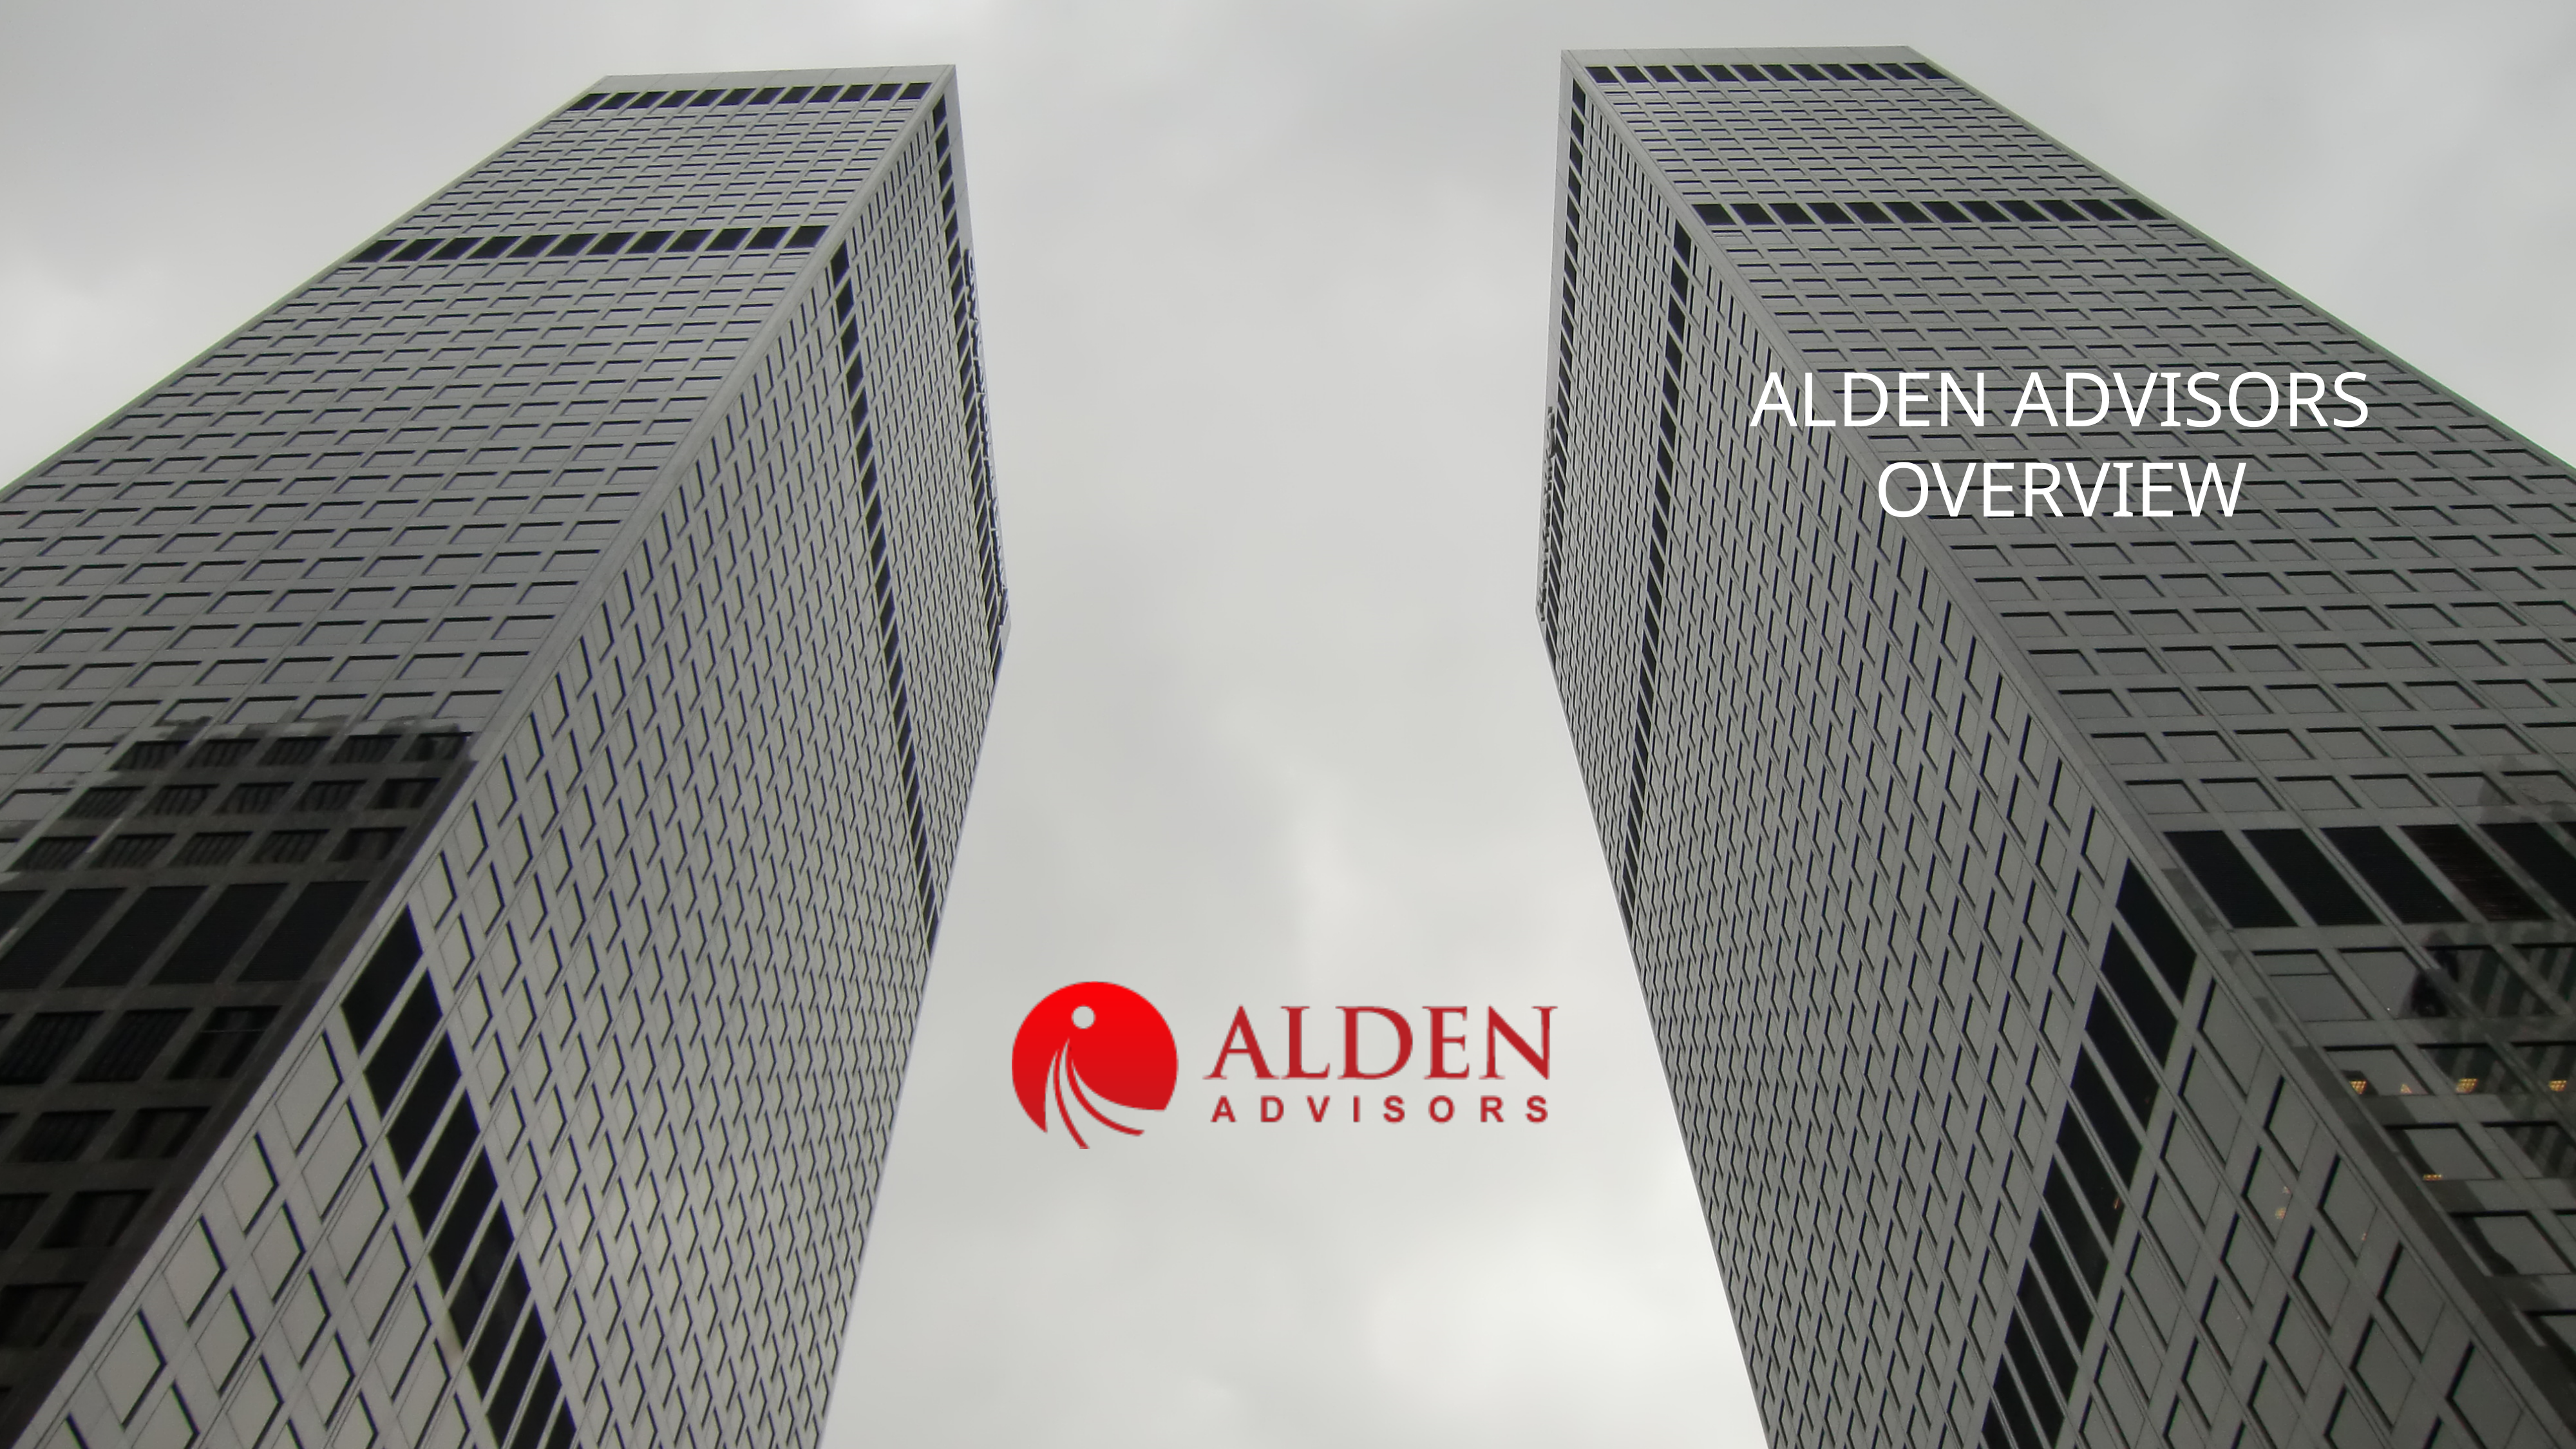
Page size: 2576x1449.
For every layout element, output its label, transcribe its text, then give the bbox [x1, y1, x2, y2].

text_box ALDEN ADVISORS OVERVIEW [1566, 305, 2555, 579]
picture [0, 0, 2576, 1449]
